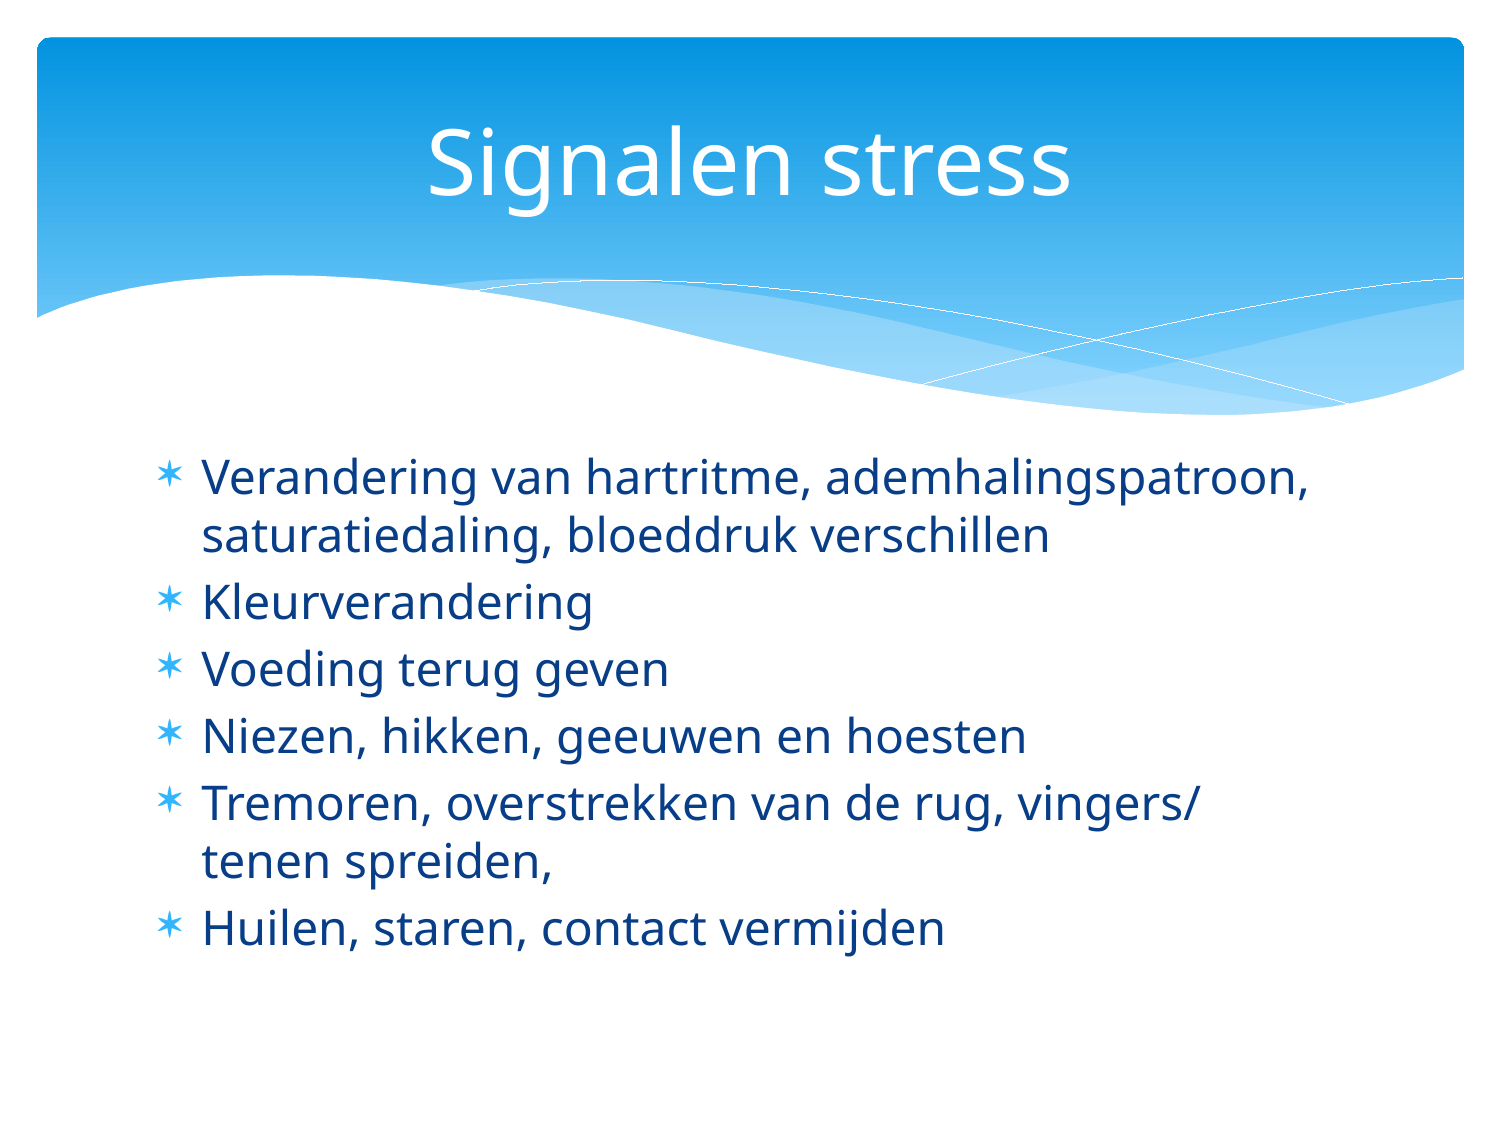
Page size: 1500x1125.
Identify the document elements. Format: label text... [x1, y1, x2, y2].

title Signalen stress [75, 55, 1425, 261]
list Verandering van hartritme, ademhalingspatroon, saturatiedaling, bloeddruk verschillen Kleurverandering Voeding terug geven Niezen, hikken, geeuwen en hoesten Tremoren, overstrekken van de rug, vingers/ tenen spreiden, Huilen, staren, contact vermijden [143, 438, 1359, 1005]
